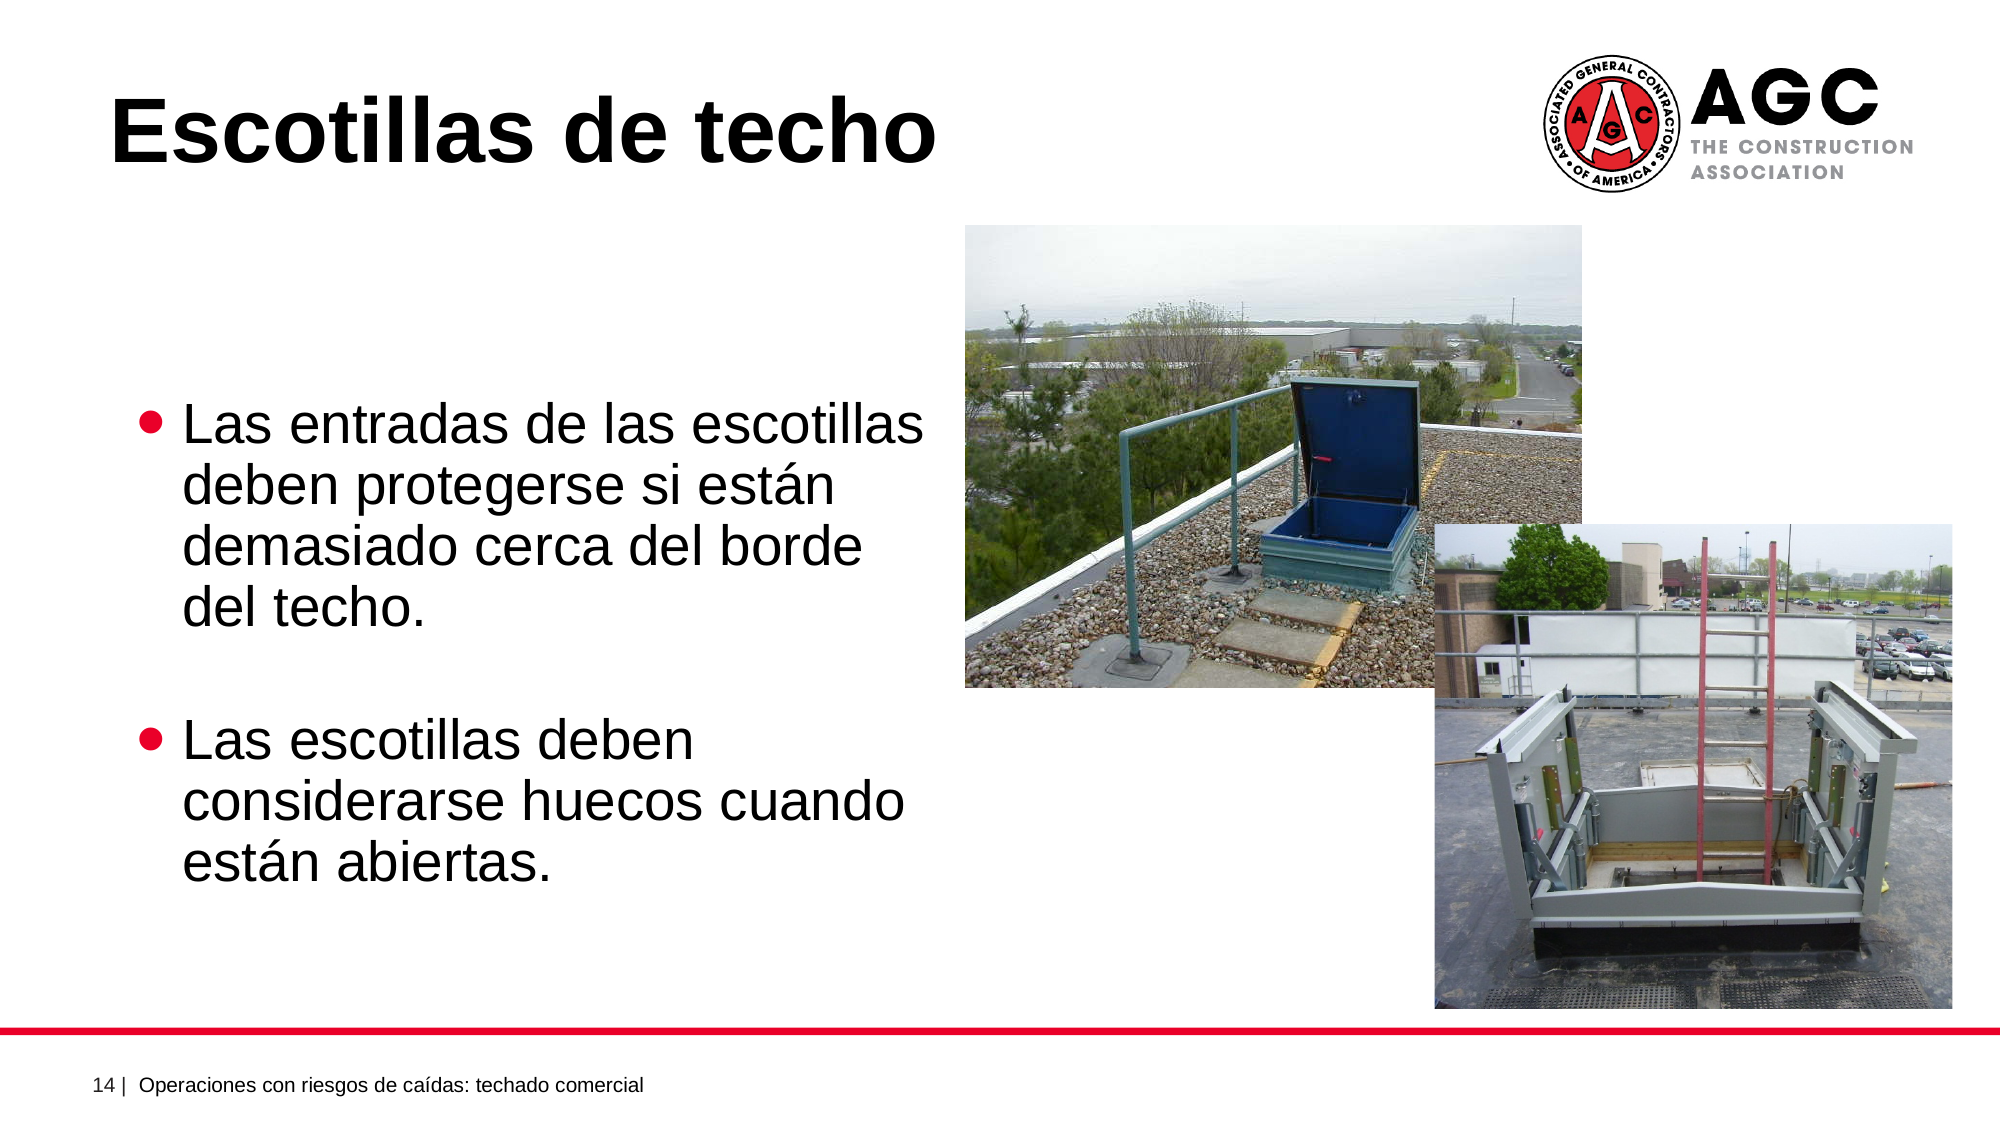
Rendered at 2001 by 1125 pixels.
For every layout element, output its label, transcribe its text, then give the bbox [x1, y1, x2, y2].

picture [1538, 48, 1917, 199]
list Las entradas de las escotillas deben protegerse si están demasiado cerca del borde del techo. Las escotillas deben considerarse huecos cuando están abiertas. [121, 387, 966, 903]
title Escotillas de techo [94, 75, 1539, 226]
text_box Operaciones con riesgos de caídas: techado comercial [124, 1064, 1410, 1125]
picture [965, 225, 1953, 1009]
